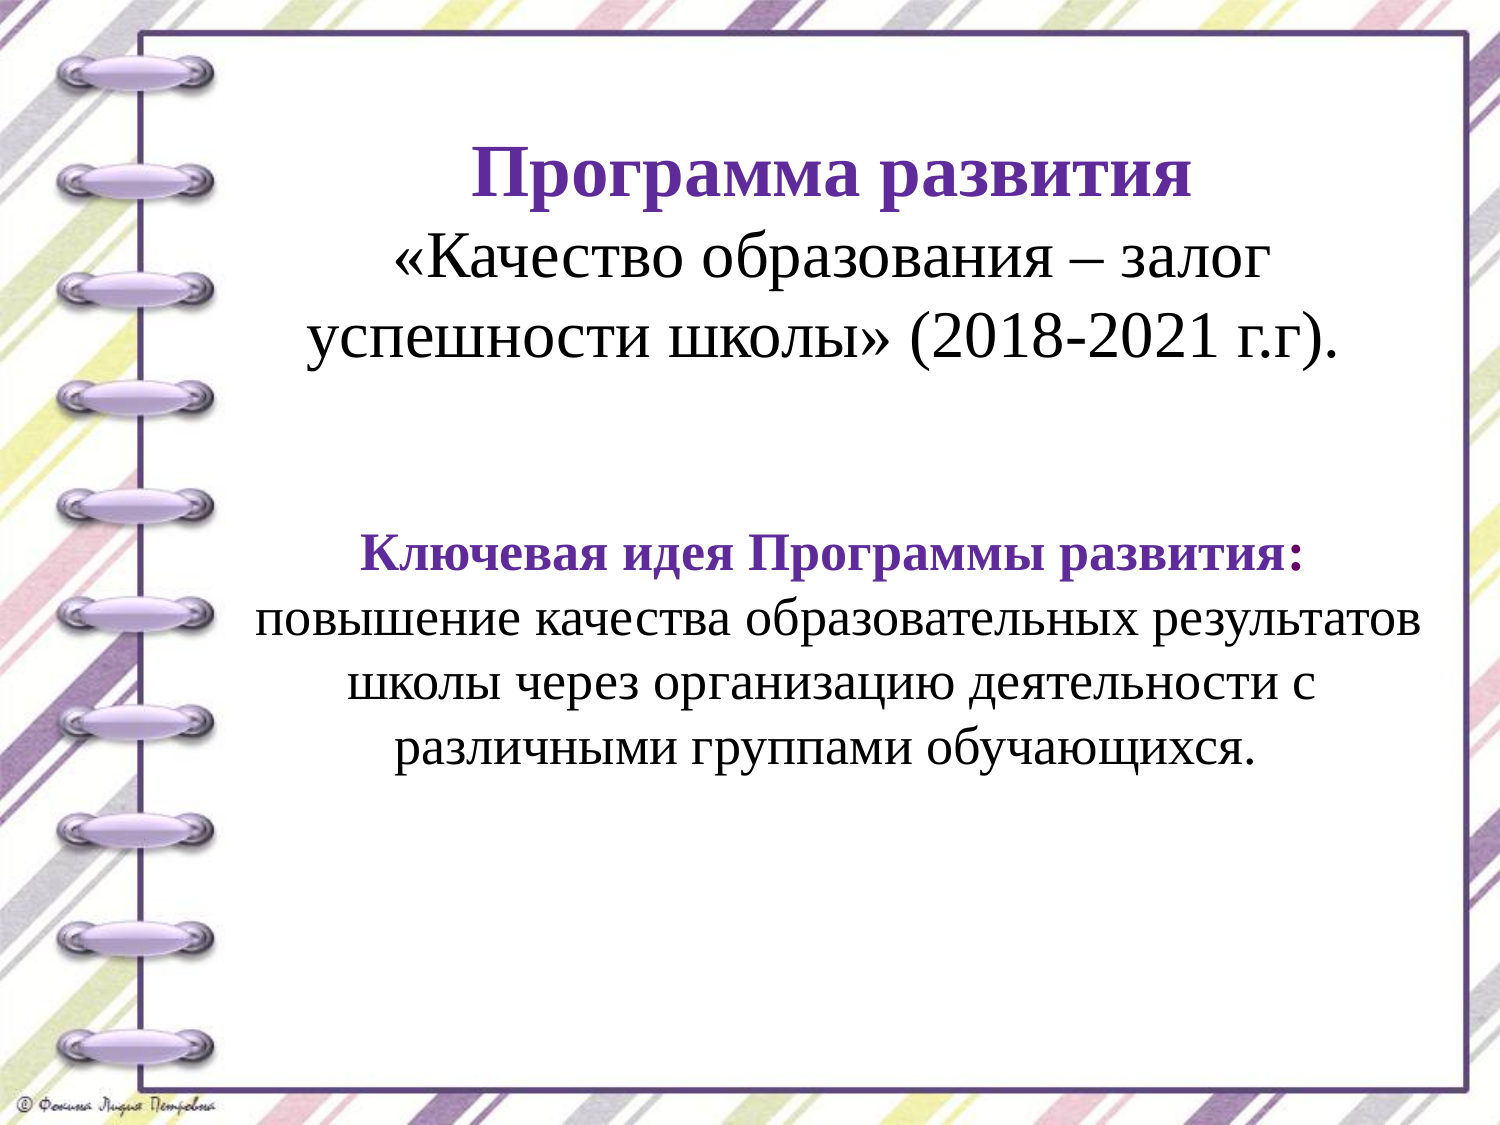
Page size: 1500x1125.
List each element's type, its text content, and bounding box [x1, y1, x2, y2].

picture [0, 0, 1500, 1125]
text_box Программа развития «Качество образования – залог успешности школы» (2018-2021 г.г). Ключевая идея Программы развития: повышение качества образовательных результатов школы через организацию деятельности с различными группами обучающихся. [206, 113, 1459, 934]
